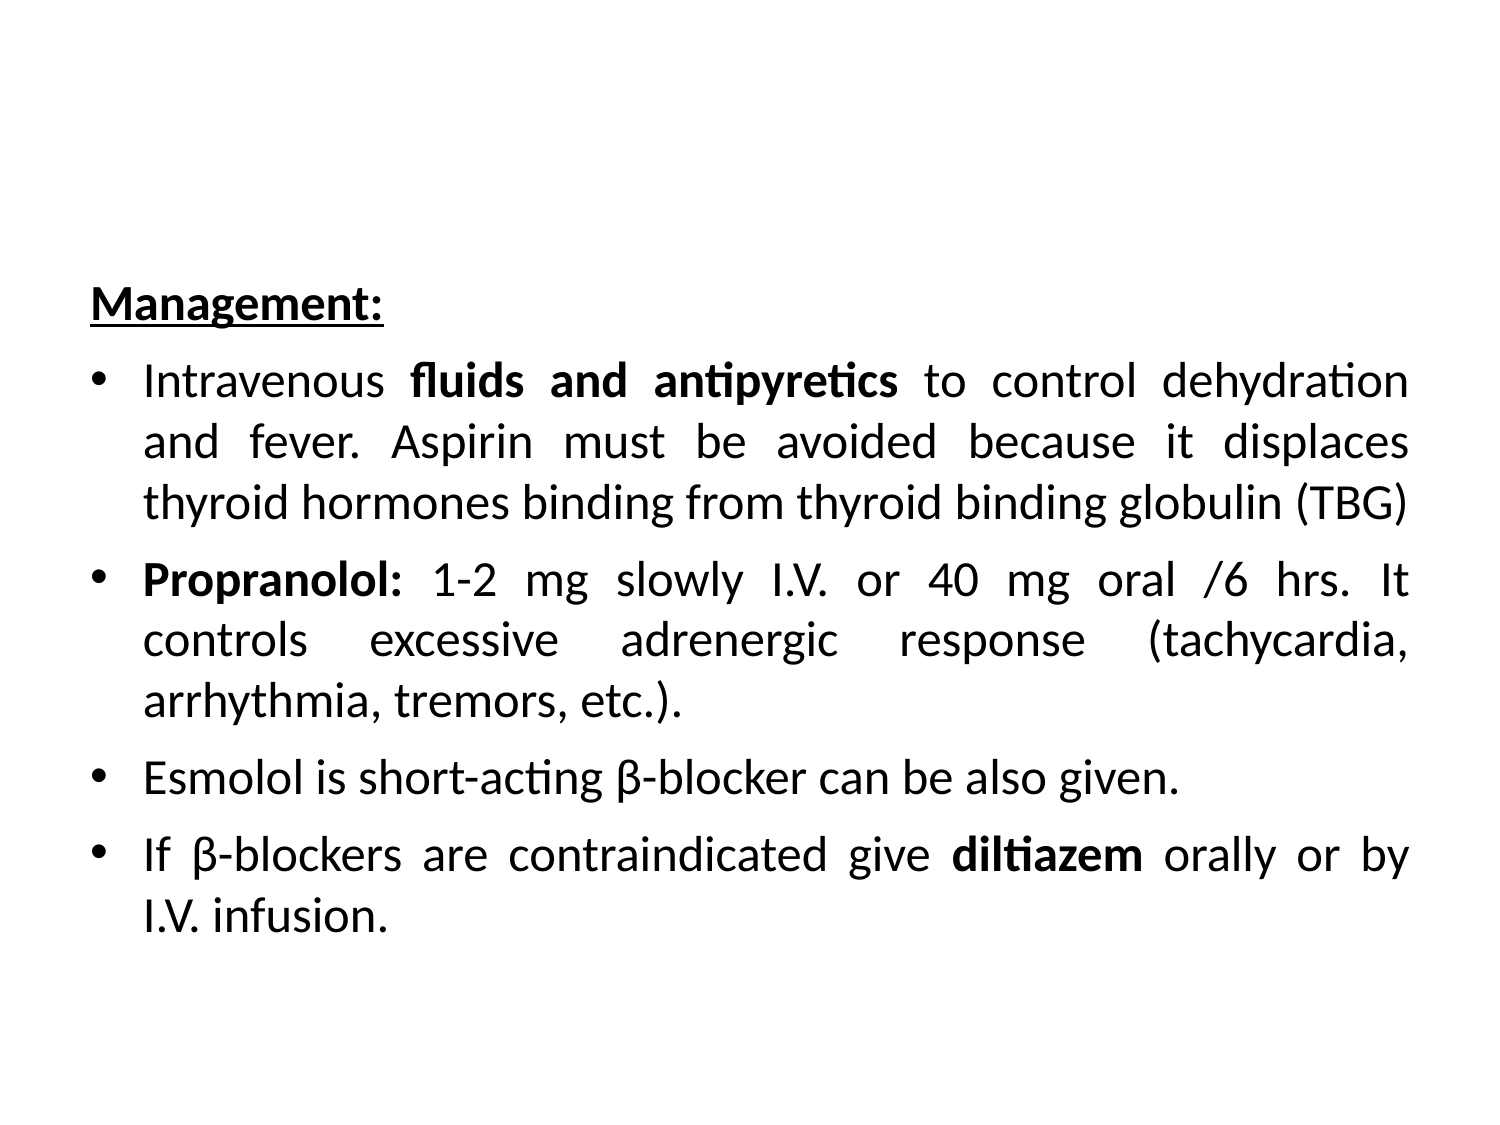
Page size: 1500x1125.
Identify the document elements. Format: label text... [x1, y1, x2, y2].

list Management: Intravenous fluids and antipyretics to control dehydration and fever. Aspirin must be avoided because it displaces thyroid hormones binding from thyroid binding globulin (TBG) Propranolol: 1-2 mg slowly I.V. or 40 mg oral /6 hrs. It controls excessive adrenergic response (tachycardia, arrhythmia, tremors, etc.). Esmolol is short-acting β-blocker can be also given. If β-blockers are contraindicated give diltiazem orally or by I.V. infusion. [75, 262, 1425, 1005]
